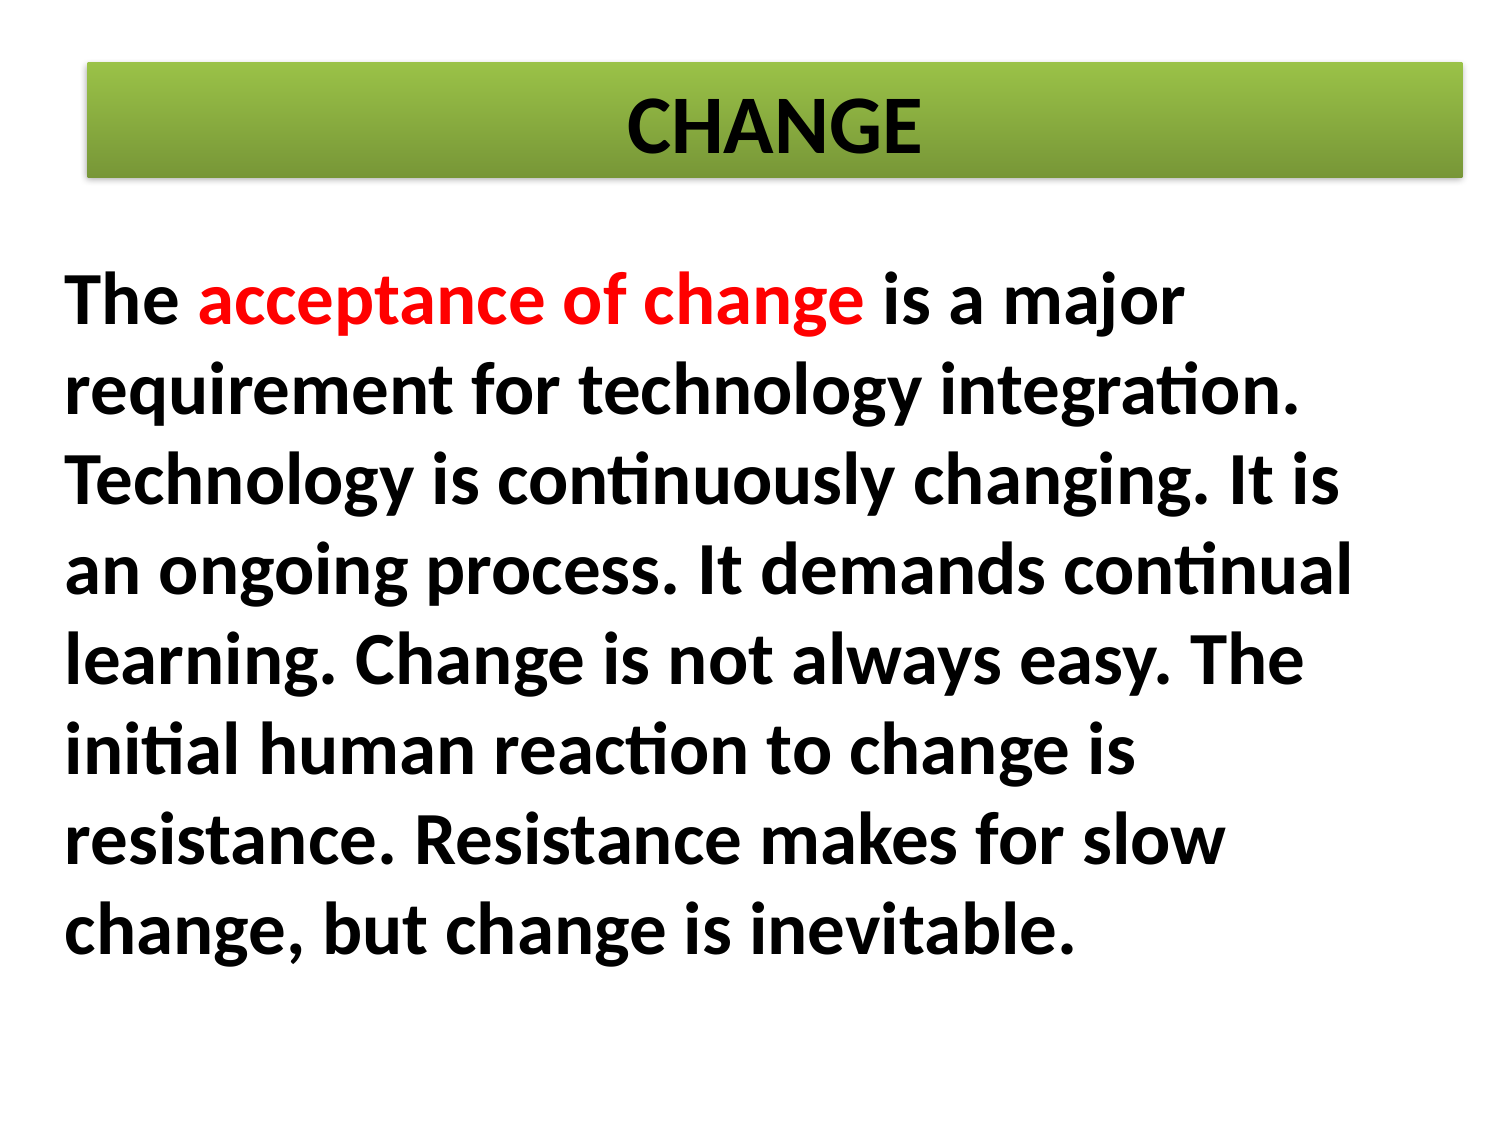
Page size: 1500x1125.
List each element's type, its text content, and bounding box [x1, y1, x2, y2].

text_box The acceptance of change is a major requirement for technology integration. Technology is continuously changing. It is an ongoing process. It demands continual learning. Change is not always easy. The initial human reaction to change is resistance. Resistance makes for slow change, but change is inevitable. [50, 62, 1450, 1068]
text_box CHANGE [87, 62, 1463, 178]
